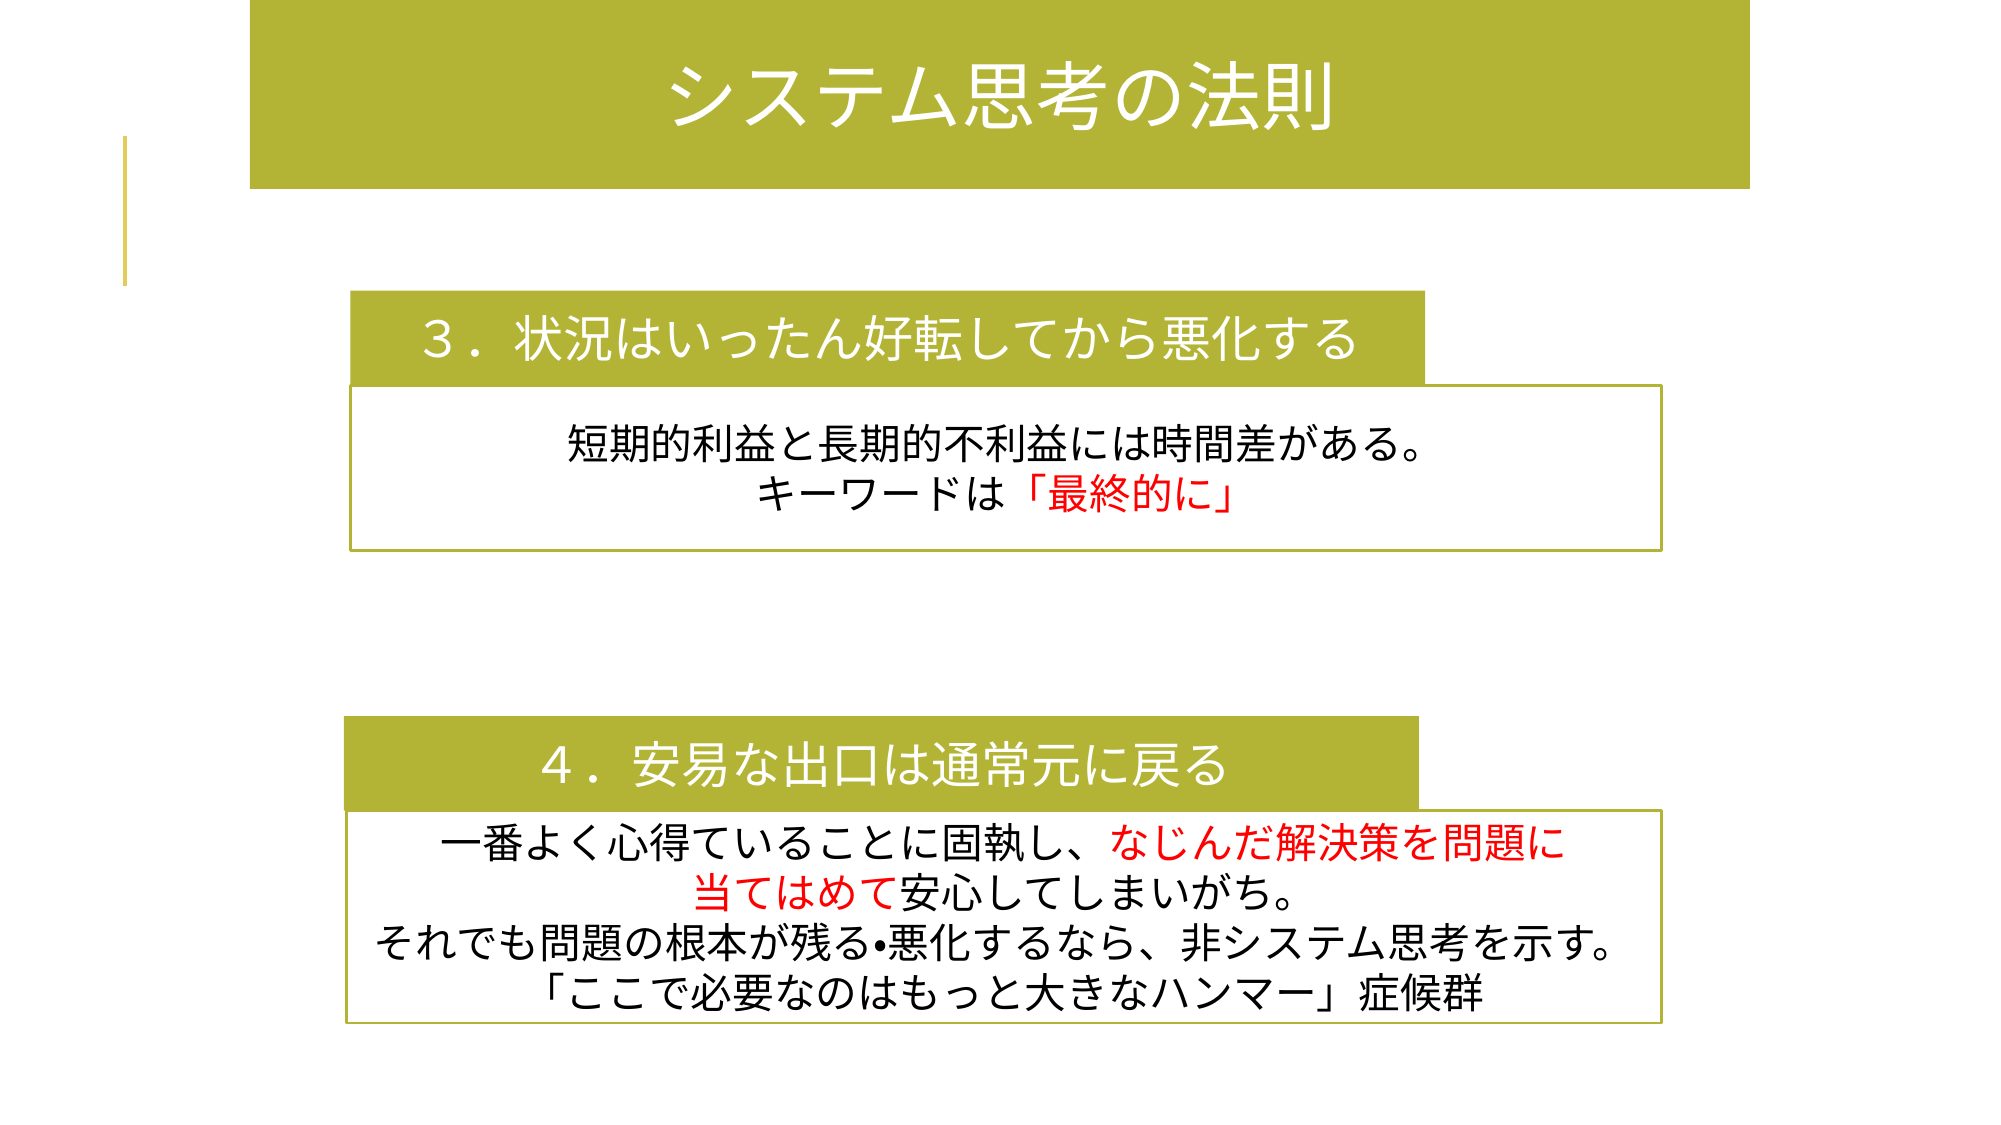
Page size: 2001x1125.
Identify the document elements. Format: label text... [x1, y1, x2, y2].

text_box 短期的利益と長期的不利益には時間差がある。 キーワードは「最終的に」 [349, 384, 1663, 552]
text_box ４．安易な出口は通常元に戻る [343, 715, 1420, 812]
text_box ３．状況はいったん好転してから悪化する [349, 289, 1426, 384]
text_box システム思考の法則 [249, 0, 1751, 190]
text_box 一番よく心得ていることに固執し、なじんだ解決策を問題に 当てはめて安心してしまいがち。 それでも問題の根本が残る・悪化するなら、非システム思考を示す。 「ここで必要なのはもっと大きなハンマー」症候群 [345, 809, 1663, 1024]
